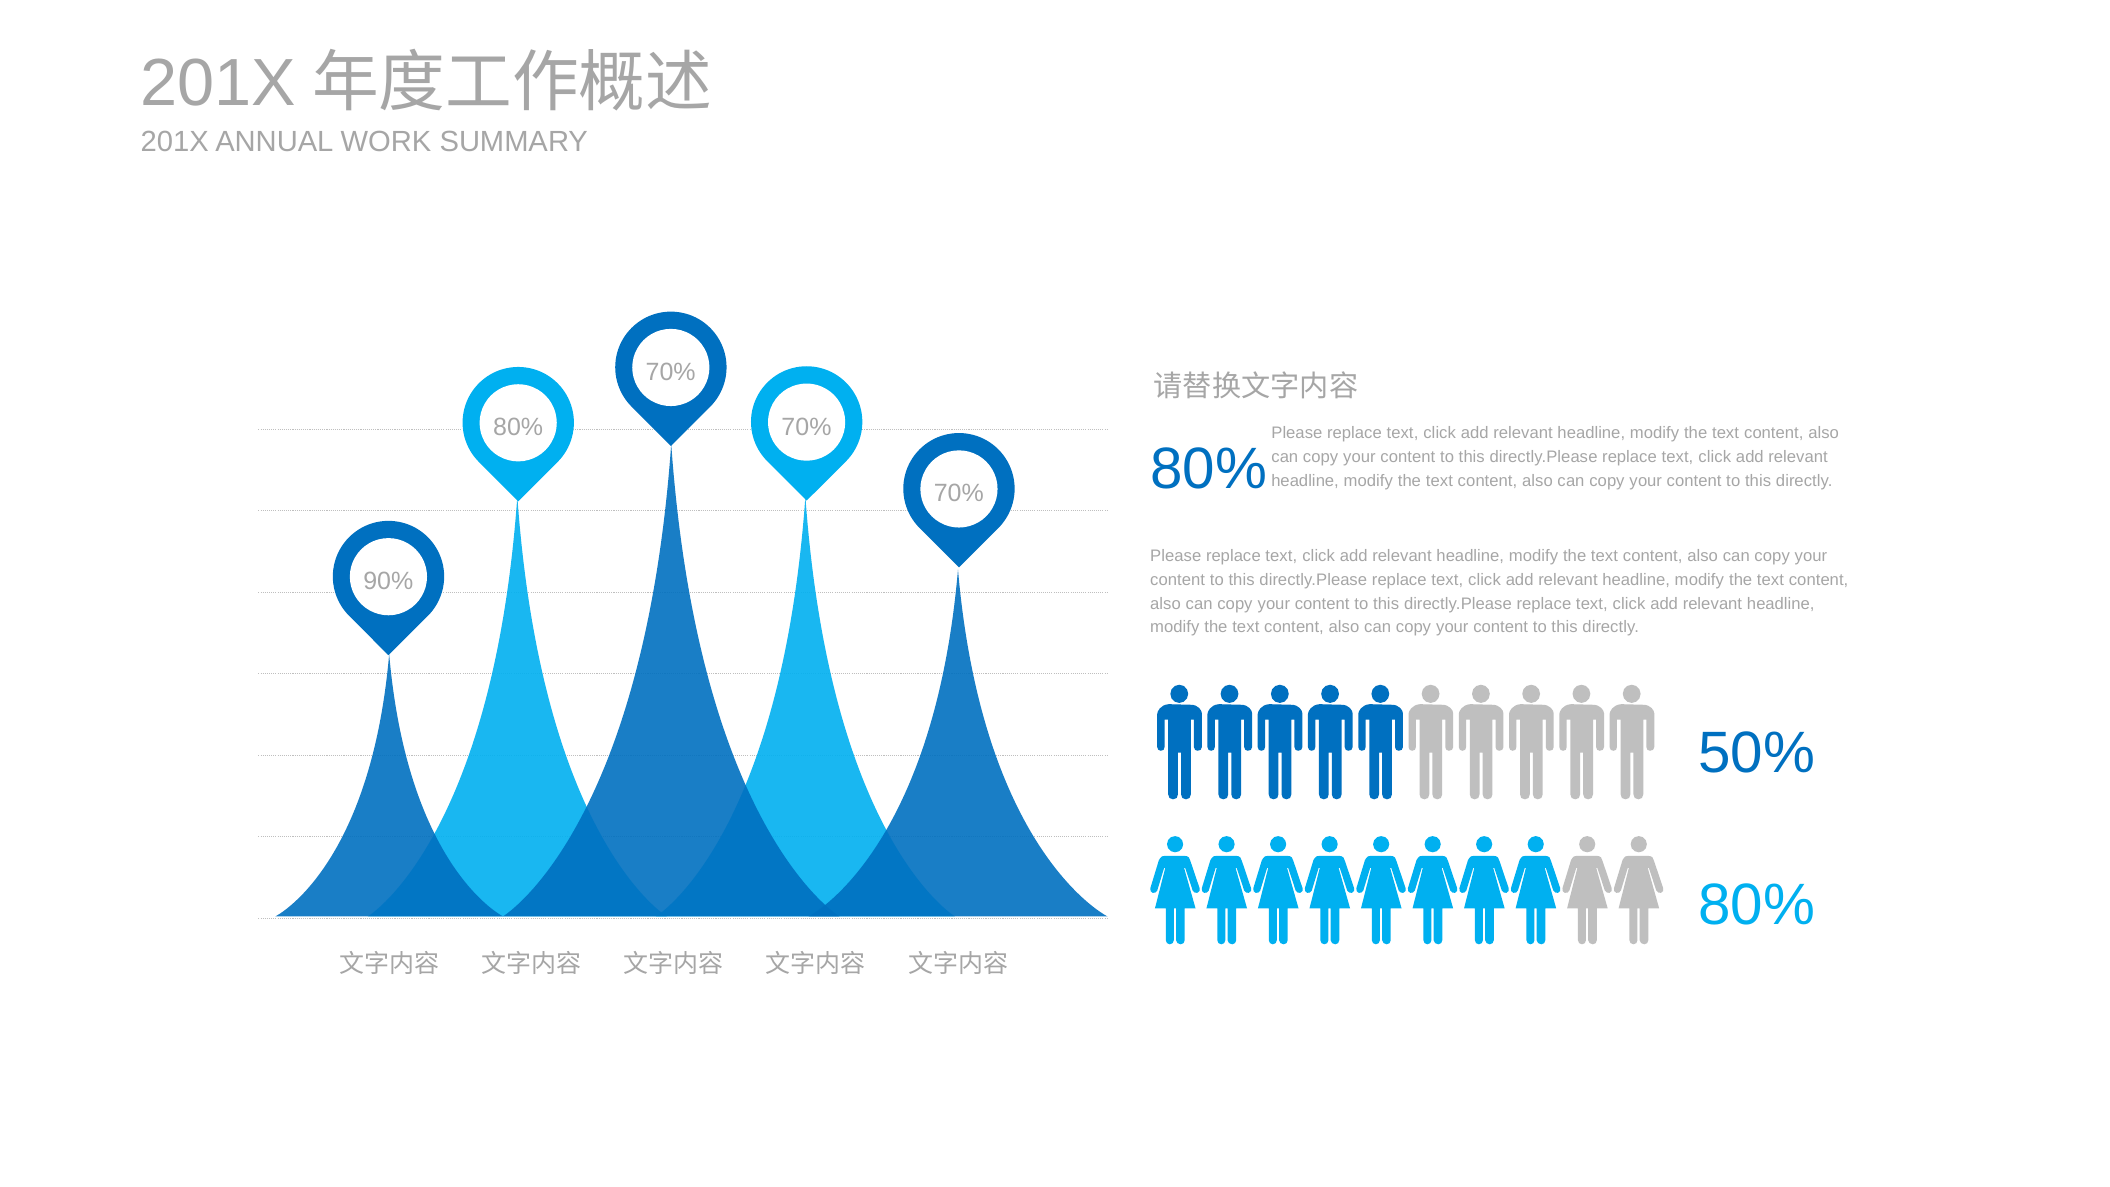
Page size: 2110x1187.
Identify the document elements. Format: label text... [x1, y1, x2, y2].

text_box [462, 366, 574, 479]
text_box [332, 520, 445, 633]
text_box 201X年度工作概述 [140, 38, 789, 119]
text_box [903, 433, 1015, 545]
text_box 文字内容 [623, 941, 724, 978]
text_box 50% [1698, 700, 1816, 785]
text_box Please replace text, click add relevant headline, modify the text content, also can copy your content to this directly.Please replace text, click add relevant headline, modify the text content, also can copy your content to this directly.Please replace text, click add relevant headline, modify the text content, also can copy your content to this directly. [1150, 540, 1850, 637]
text_box 文字内容 [765, 941, 866, 978]
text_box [615, 311, 727, 423]
text_box 80% [1698, 852, 1816, 937]
text_box 201X ANNUAL WORK SUMMARY [140, 122, 602, 158]
text_box 文字内容 [339, 941, 440, 978]
text_box 文字内容 [907, 941, 1009, 978]
text_box 文字内容 [481, 941, 582, 978]
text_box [1157, 684, 1655, 800]
text_box 80% [1150, 416, 1268, 501]
text_box 请替换文字内容 [1153, 360, 1463, 403]
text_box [1149, 836, 1664, 945]
text_box Please replace text, click add relevant headline, modify the text content, also can copy your content to this directly.Please replace text, click add relevant headline, modify the text content, also can copy your content to this directly. [1271, 417, 1850, 490]
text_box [750, 366, 863, 478]
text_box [258, 429, 1108, 919]
